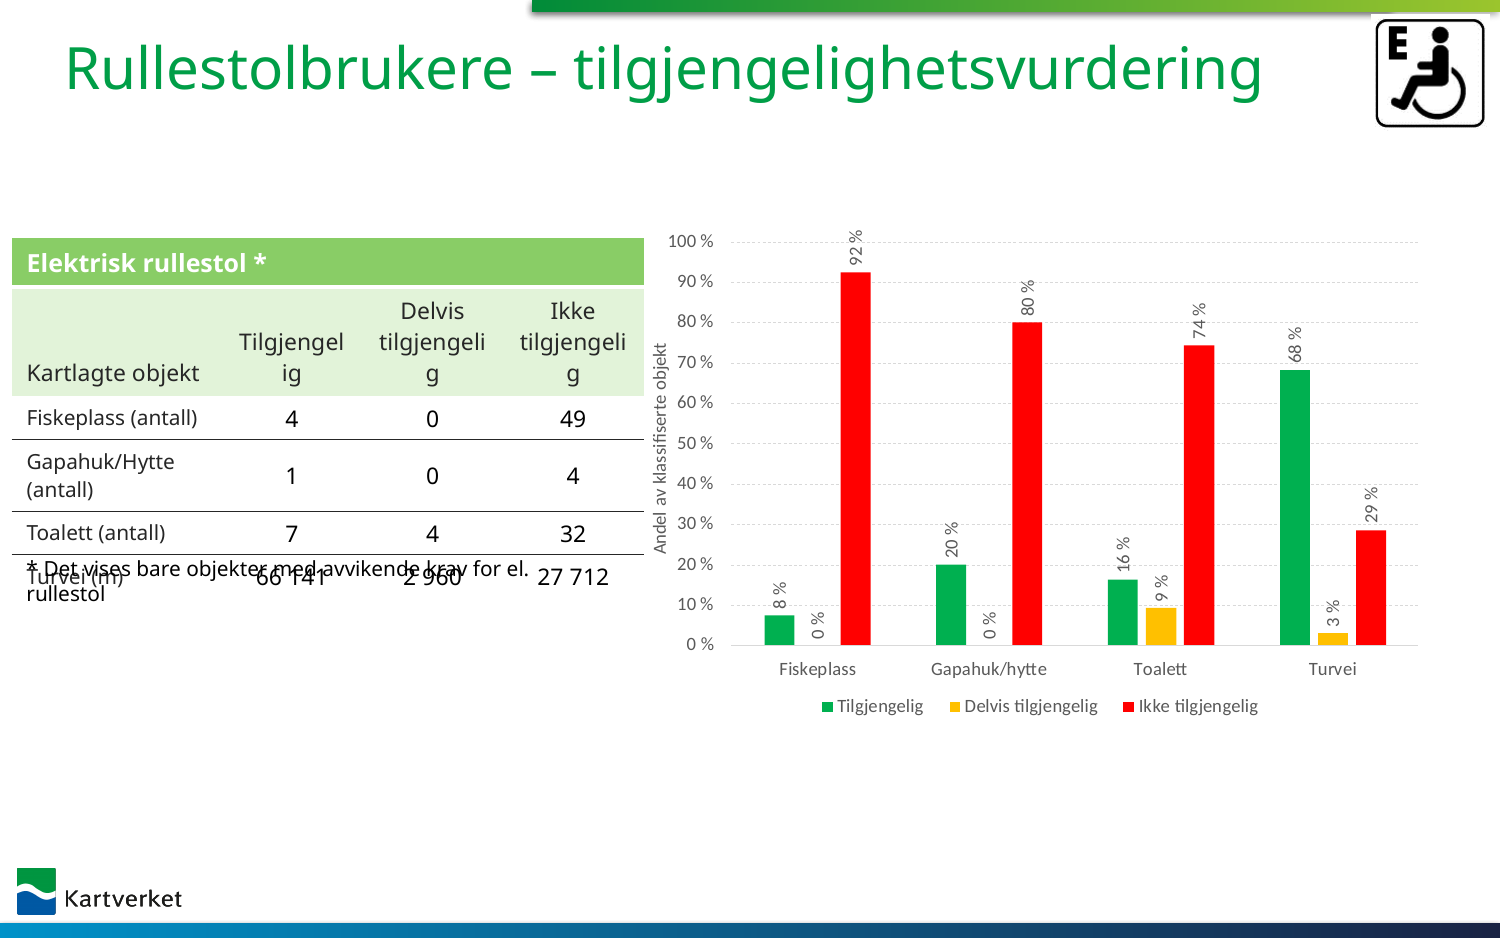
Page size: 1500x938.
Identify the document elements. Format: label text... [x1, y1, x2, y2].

table_cell 0 [362, 440, 503, 511]
table_cell Fiskeplass (antall) [12, 396, 222, 439]
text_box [1371, 13, 1491, 133]
table_cell Toalett (antall) [12, 512, 222, 548]
table_cell Kartlagte objekt [12, 289, 222, 396]
table_cell 4 [503, 440, 638, 511]
table_cell Delvis tilgjengelig [362, 289, 503, 396]
text_box Rullestolbrukere – tilgjengelighetsvurdering [49, 12, 1372, 109]
table_cell 49 [503, 396, 638, 439]
table_cell 27 712 [597, 555, 638, 598]
table_cell Ikke tilgjengelig [503, 289, 638, 396]
text_box * Det vises bare objekter med avvikende krav for el. rullestol [11, 548, 597, 613]
table_header Elektrisk rullestol * [12, 238, 638, 285]
table_cell 4 [362, 512, 503, 548]
picture [643, 218, 1429, 728]
table_cell 4 [222, 396, 362, 439]
table_cell Gapahuk/Hytte (antall) [12, 440, 222, 511]
table_cell 1 [222, 440, 362, 511]
table_cell 32 [503, 512, 638, 554]
table_cell Tilgjengelig [222, 289, 362, 396]
table_cell 7 [222, 512, 362, 548]
table_cell 0 [362, 396, 503, 439]
